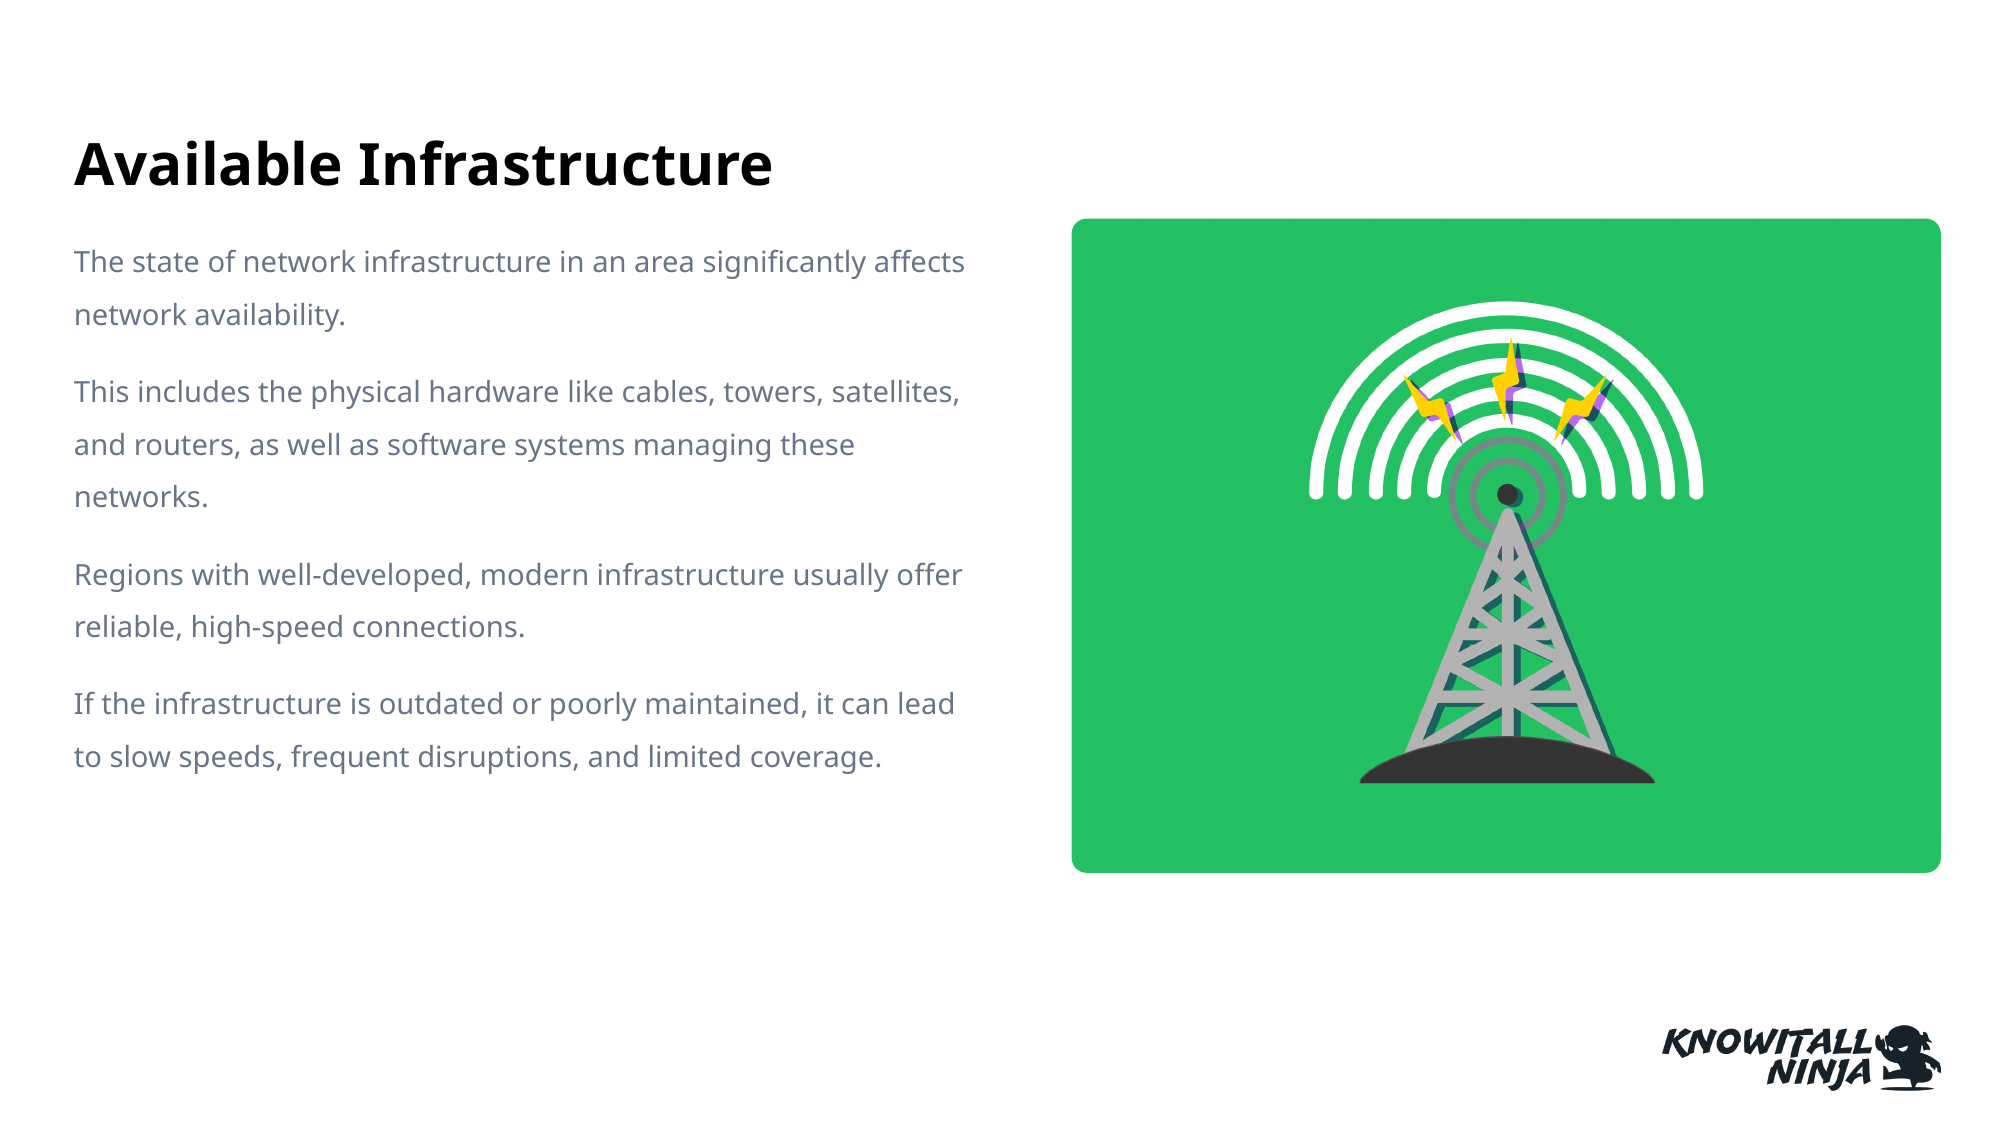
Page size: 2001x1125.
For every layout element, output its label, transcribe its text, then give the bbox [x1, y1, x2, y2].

list The state of network infrastructure in an area significantly affects network availability. This includes the physical hardware like cables, towers, satellites, and routers, as well as software systems managing these networks. Regions with well-developed, modern infrastructure usually offer reliable, high-speed connections. If the infrastructure is outdated or poorly maintained, it can lead to slow speeds, frequent disruptions, and limited coverage. [59, 218, 1000, 940]
picture [1071, 218, 1942, 874]
title Available Infrastructure [59, 117, 1000, 206]
picture [1662, 1025, 1941, 1091]
